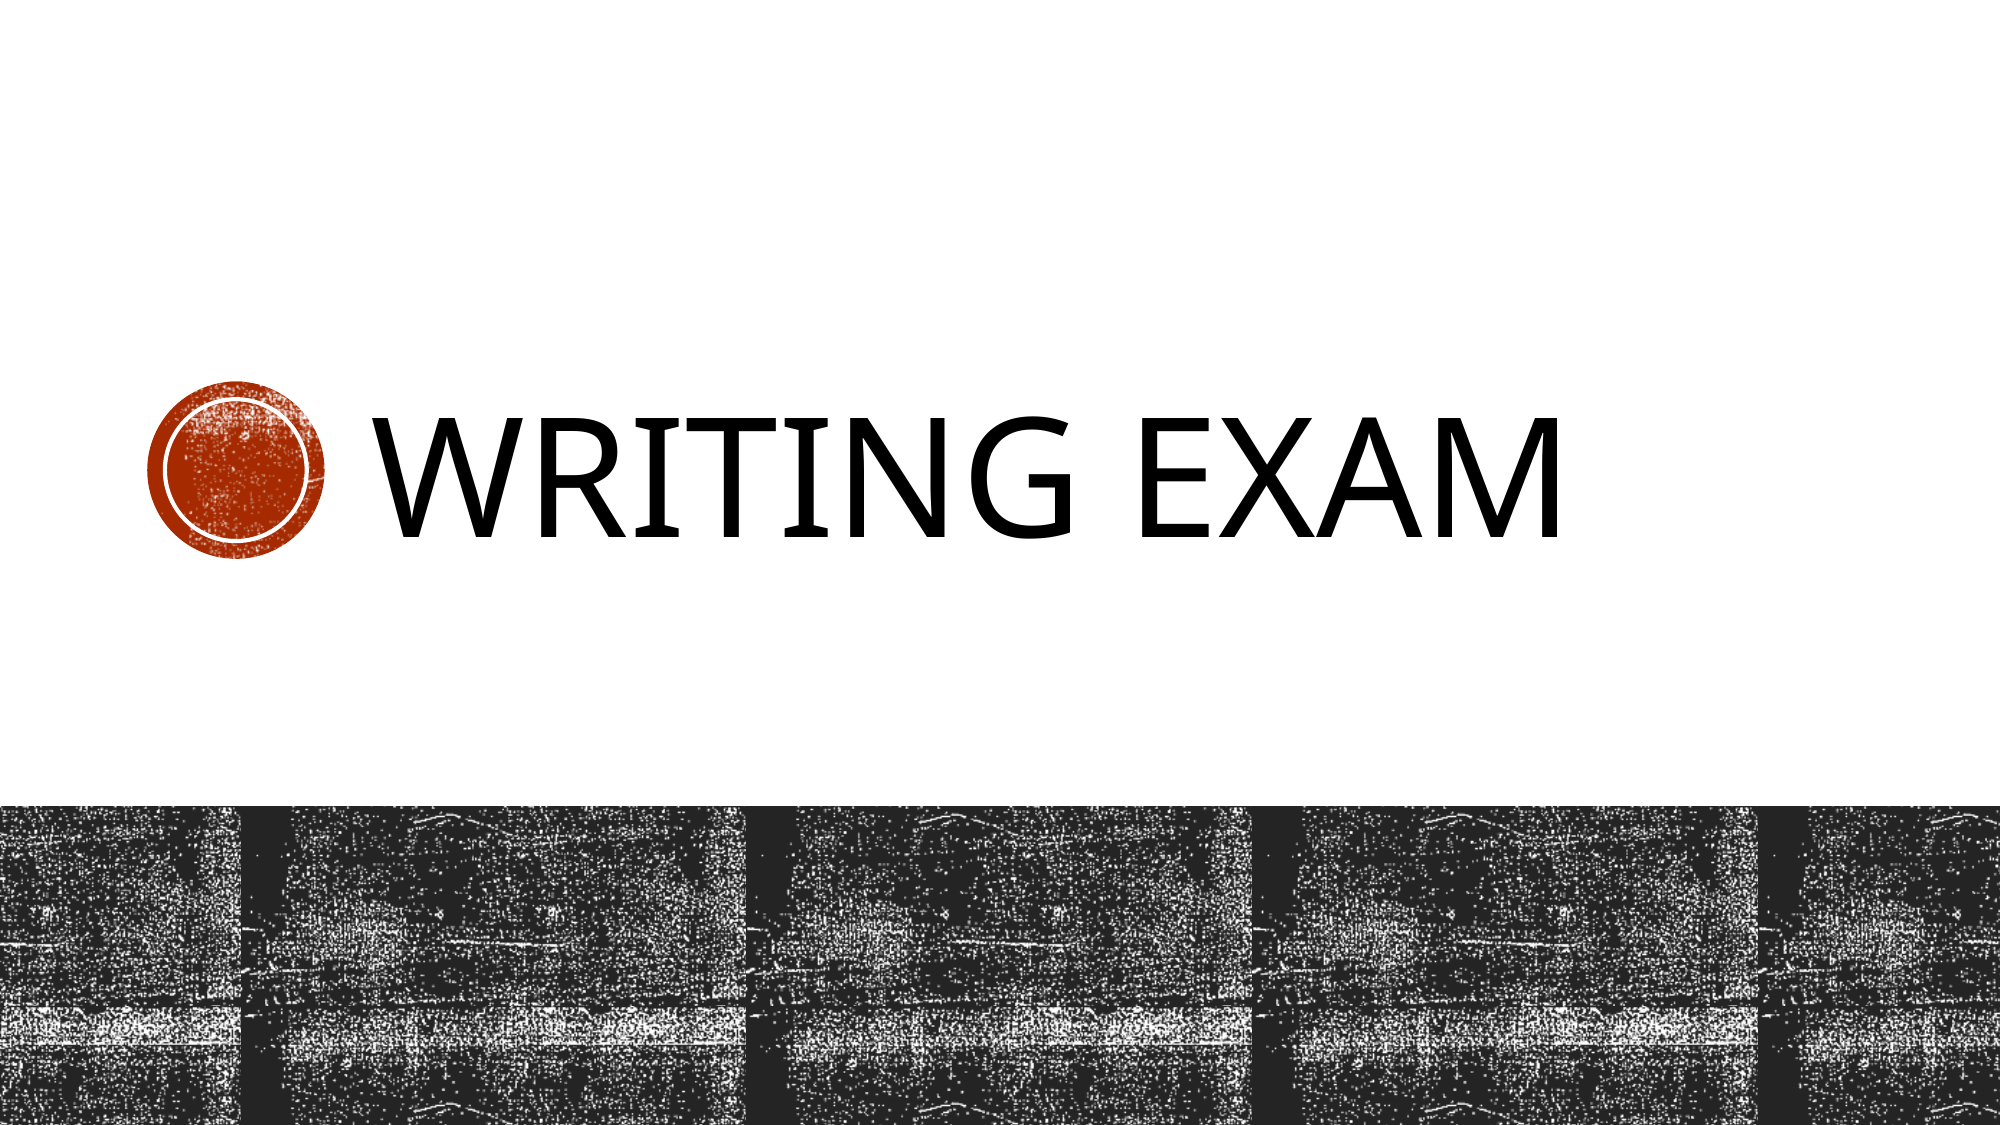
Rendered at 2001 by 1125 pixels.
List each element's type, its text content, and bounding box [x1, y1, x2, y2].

title Writing exam [355, 201, 1878, 779]
